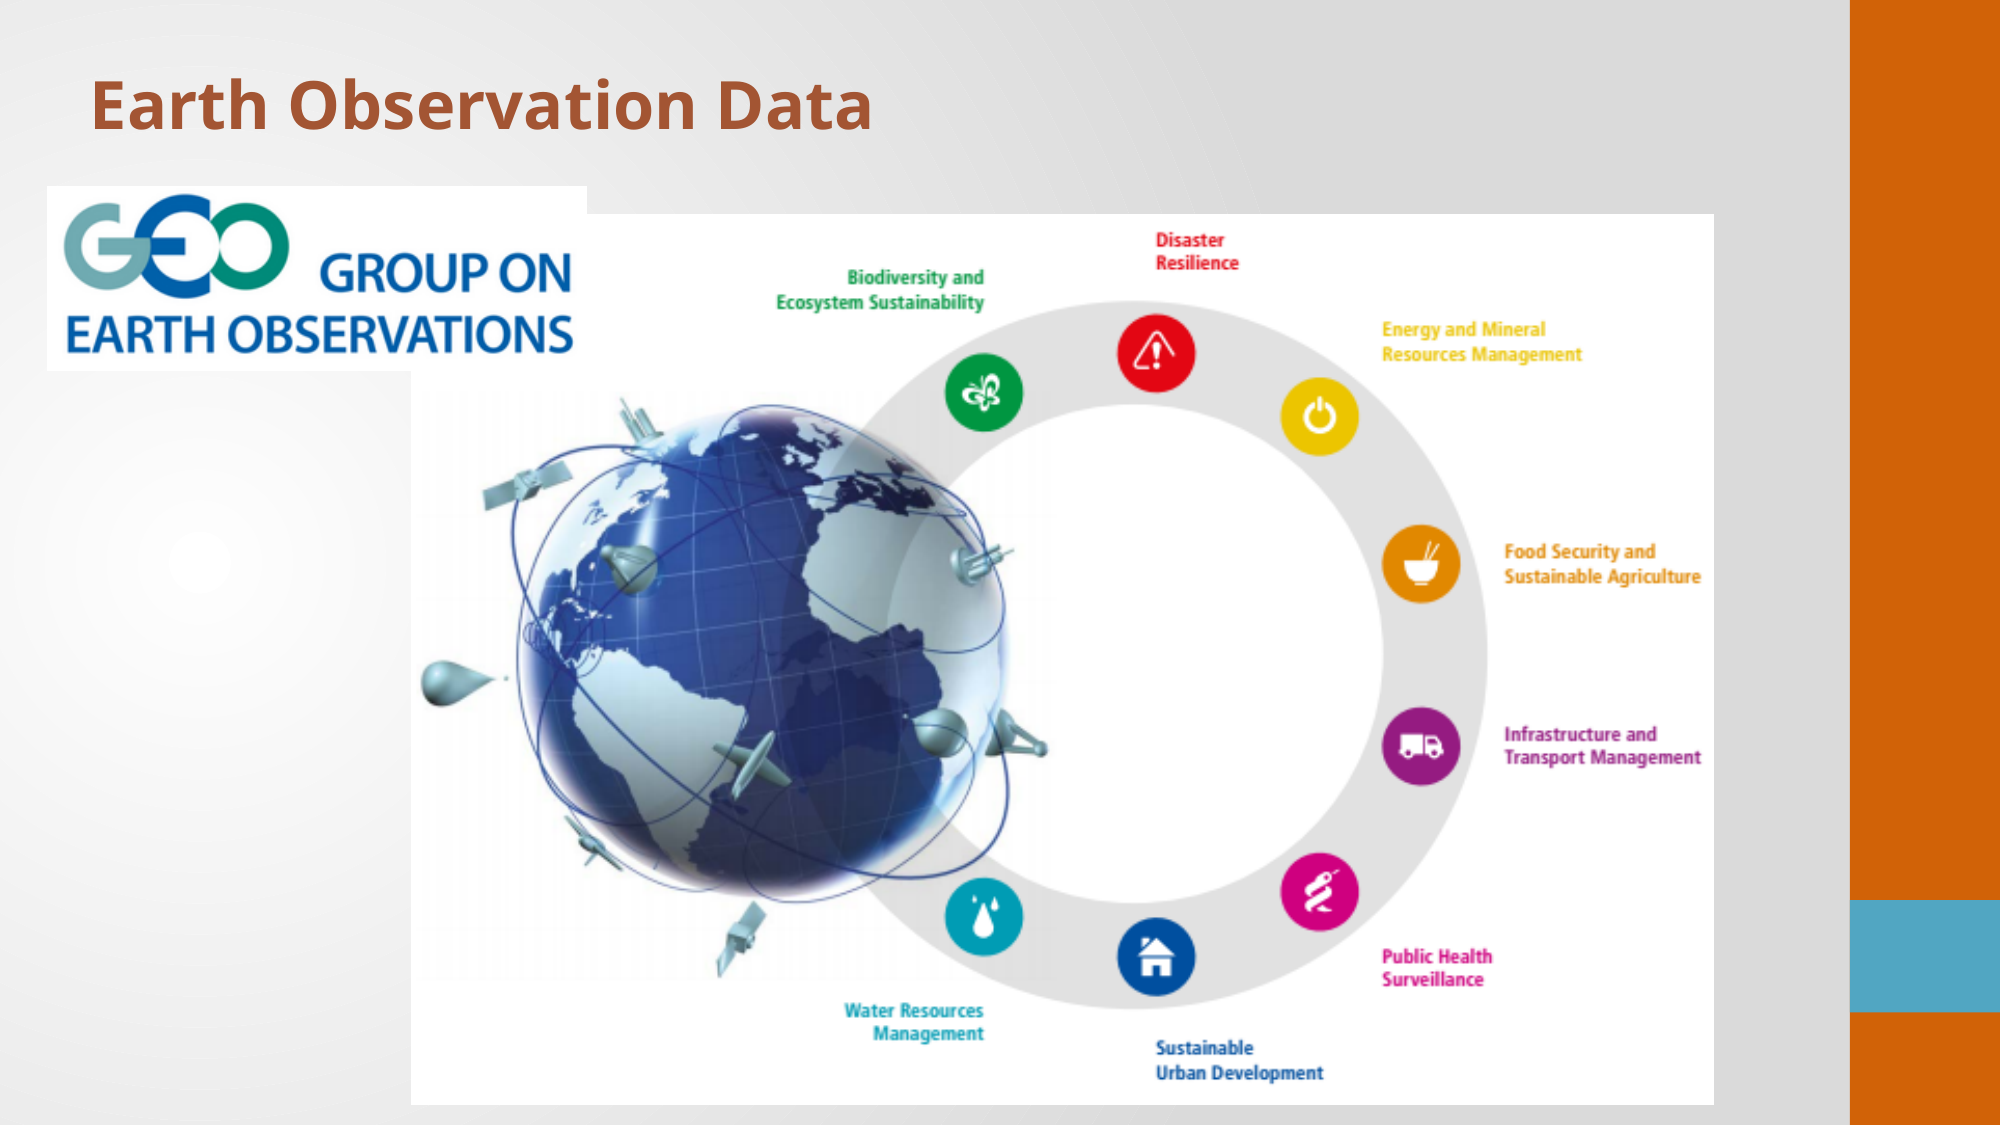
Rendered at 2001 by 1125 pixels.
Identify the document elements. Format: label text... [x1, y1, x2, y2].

text_box Earth Observation Data [0, 55, 1855, 151]
picture [47, 185, 1715, 1105]
